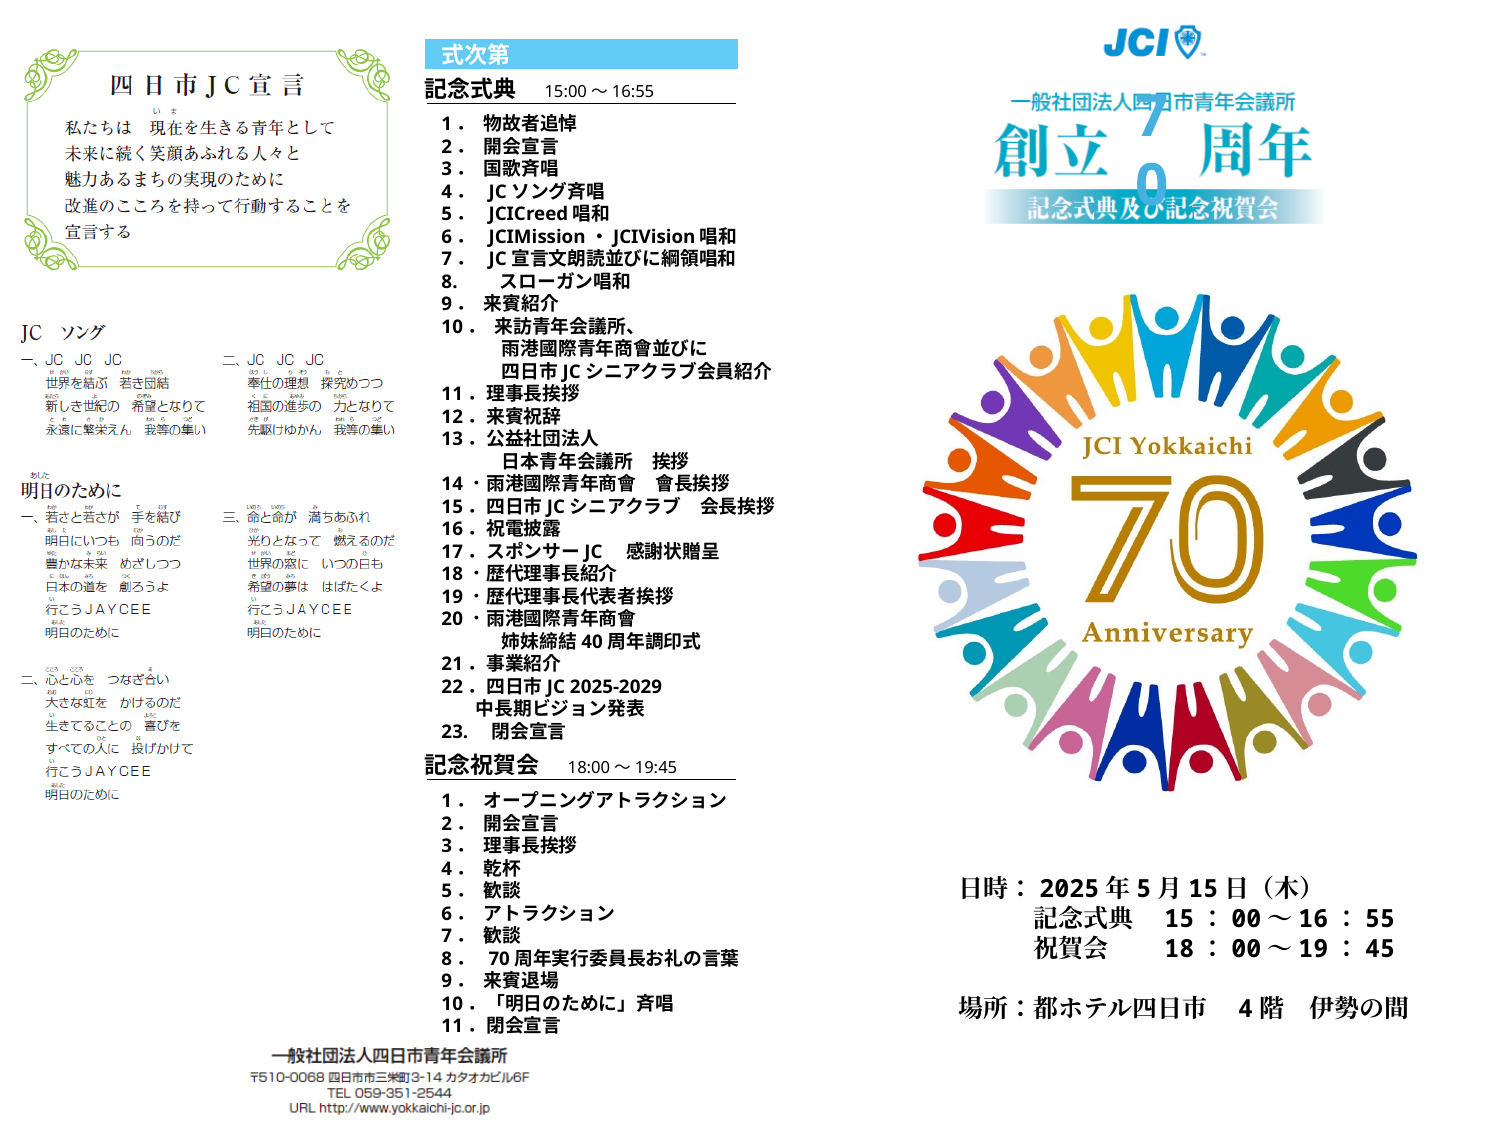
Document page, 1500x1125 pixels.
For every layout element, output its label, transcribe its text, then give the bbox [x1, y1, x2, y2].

text_box 式次第 [425, 39, 738, 69]
picture [955, 14, 1350, 249]
picture [232, 1045, 539, 1122]
text_box 1． オープニングアトラクション 2． 開会宣言 3． 理事長挨拶 4． 乾杯 5． 歓談 6． アトラクション 7． 歓談 8． 70周年実行委員長お礼の言葉 9． 来賓退場 10．「明日のために」斉唱 11．閉会宣言 [426, 781, 798, 1044]
text_box 1． 物故者追悼 2． 開会宣言 3． 国歌斉唱 4． JCソング斉唱 5． JCICreed唱和 6． JCIMission・JCIVision唱和 7． JC宣言文朗読並びに綱領唱和 8. スローガン唱和 9． 来賓紹介 10． 来訪青年会議所、 雨港國際青年商會並びに 四日市JCシニアクラブ会員紹介 11．理事長挨拶 12．来賓祝辞 13．公益社団法人 日本青年会議所 挨拶 14．雨港國際青年商會 會長挨拶 15．四日市JCシニアクラブ 会長挨拶 16．祝電披露 17．スポンサーJC 感謝状贈呈 18．歴代理事長紹介 19．歴代理事長代表者挨拶 20．雨港國際青年商會 姉妹締結40周年調印式 21．事業紹介 22．四日市JC 2025-2029 中長期ビジョン発表 23. 閉会宣言 [426, 104, 798, 750]
text_box 記念祝賀会 18:00～19:45 [413, 743, 737, 786]
text_box 日時：2025年5月15日（木） 記念式典 15：00～16：55 祝賀会 18：00～19：45 場所：都ホテル四日市 4階 伊勢の間 [942, 834, 1428, 1061]
picture [0, 34, 413, 814]
picture [867, 279, 1440, 814]
text_box 記念式典 15:00～16:55 [413, 67, 737, 110]
